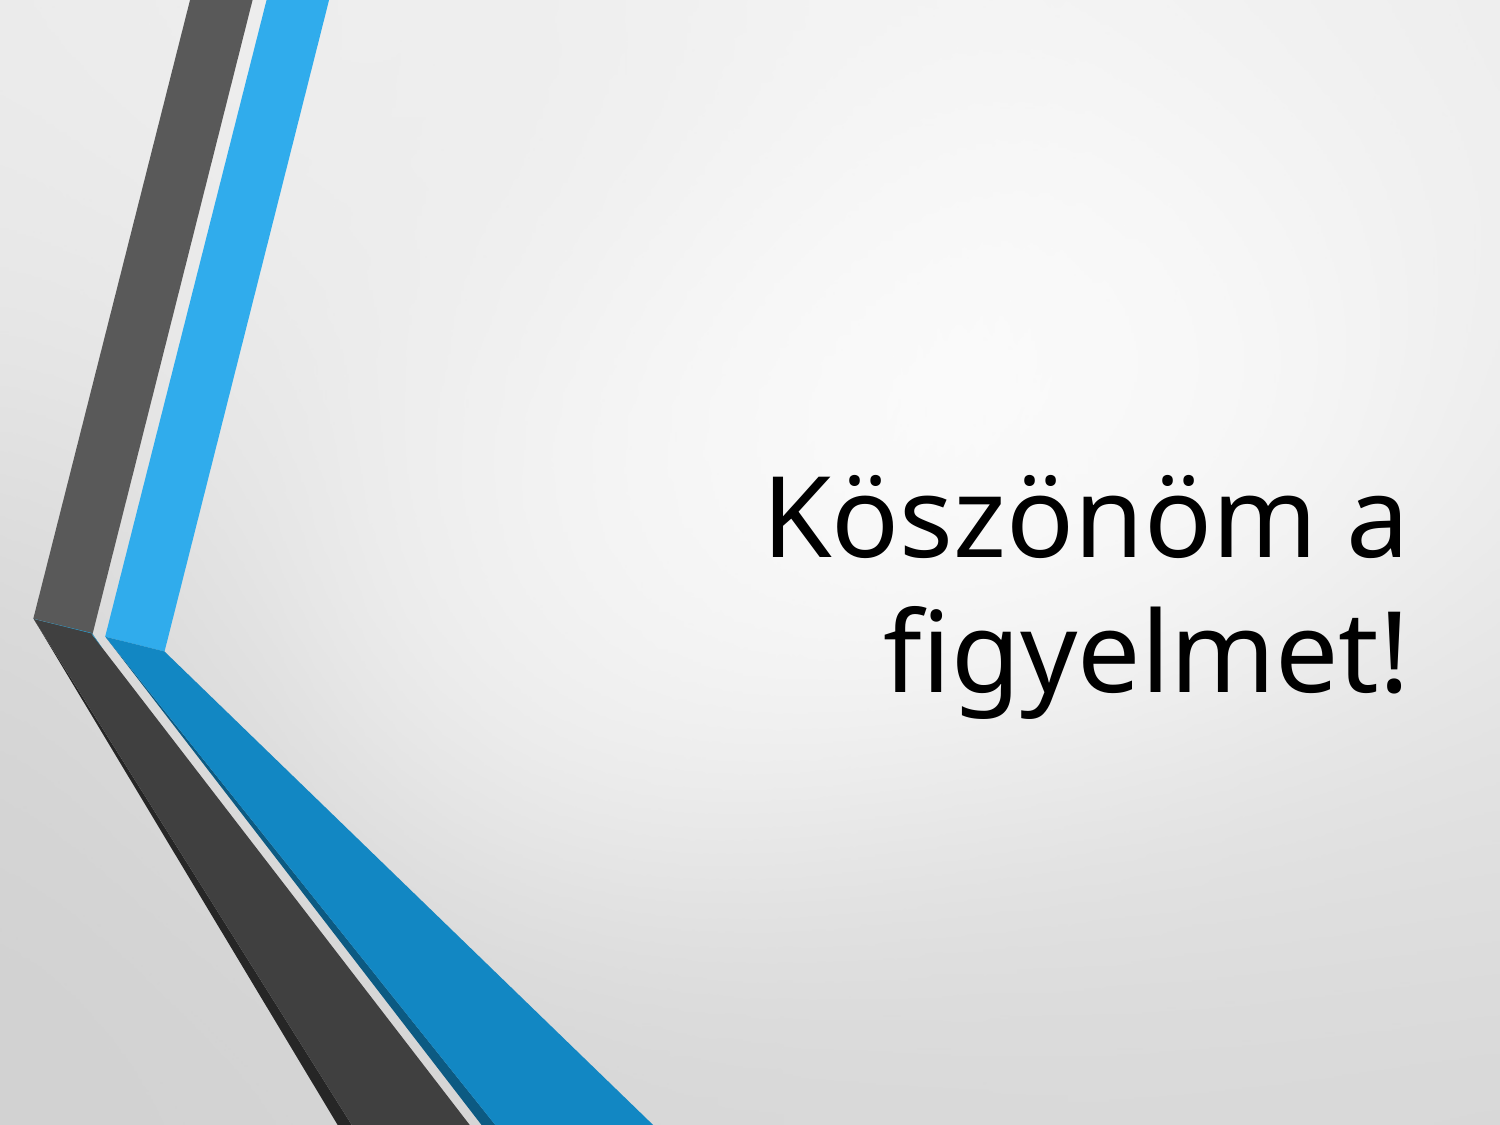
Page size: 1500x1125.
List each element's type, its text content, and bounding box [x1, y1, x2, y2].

title Köszönöm a figyelmet! [285, 149, 1425, 723]
